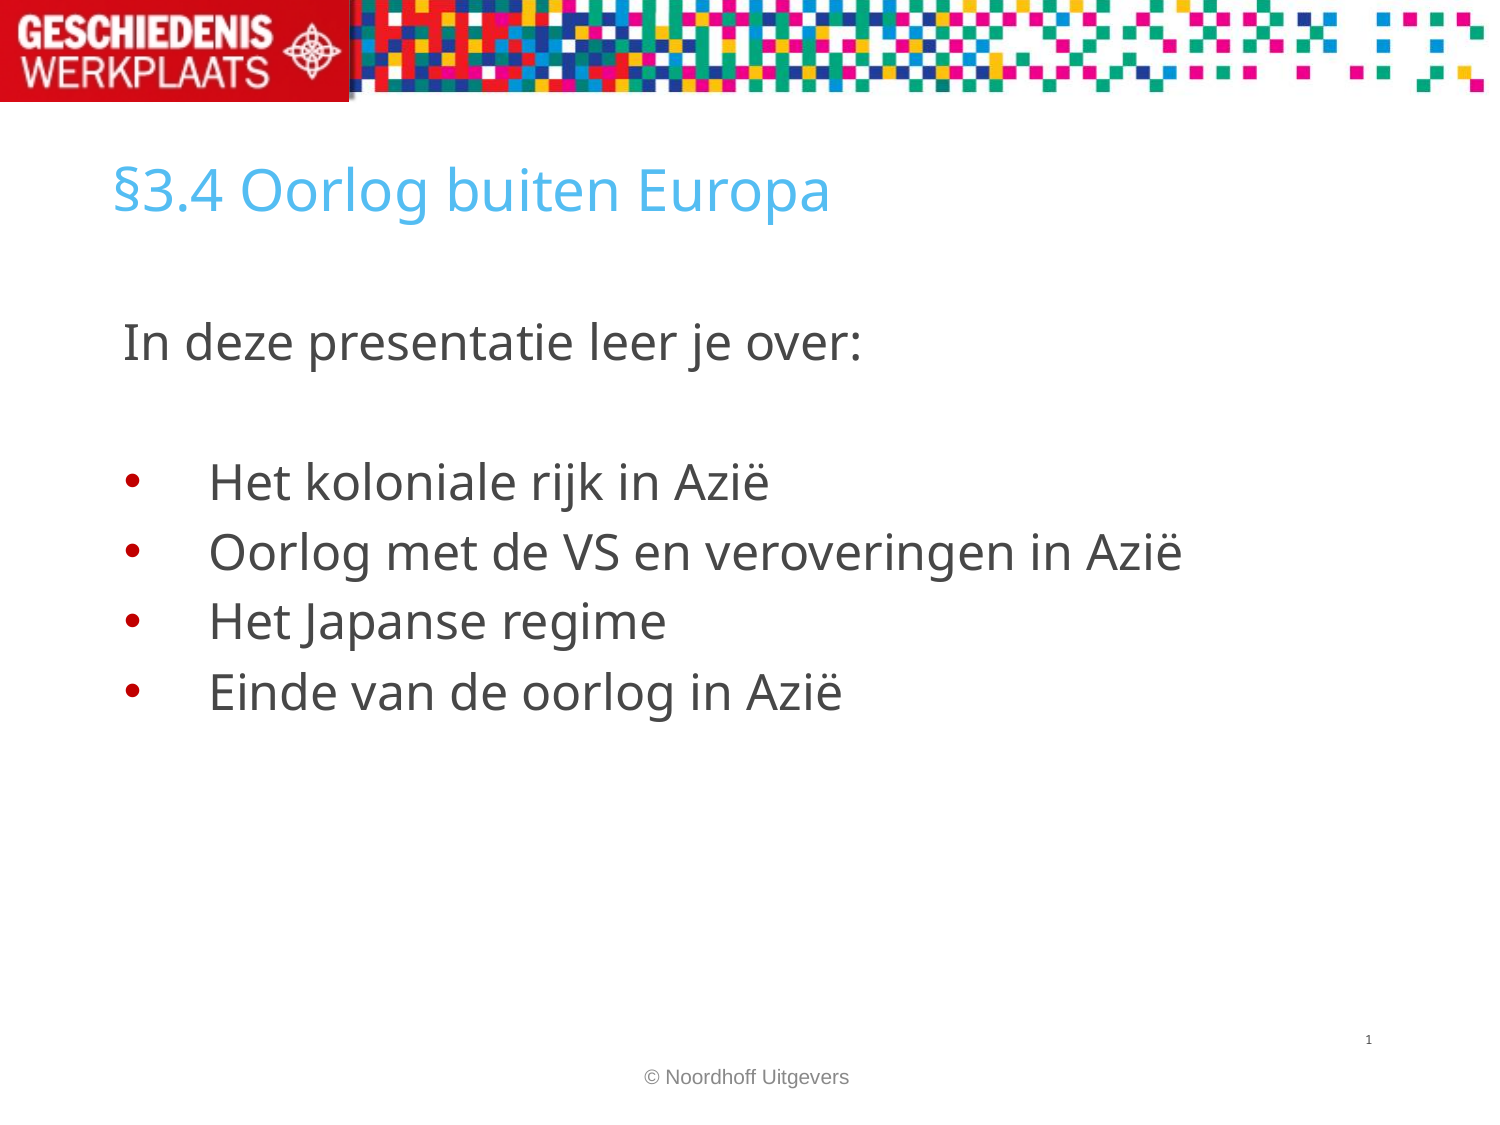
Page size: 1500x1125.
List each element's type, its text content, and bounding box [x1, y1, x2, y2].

slide_number 1 [1325, 1025, 1388, 1063]
list In deze presentatie leer je over: Het koloniale rijk in Azië Oorlog met de VS en veroveringen in Azië Het Japanse regime Einde van de oorlog in Azië [123, 302, 1421, 988]
text_box © Noordhoff Uitgevers [512, 1045, 988, 1106]
picture [0, 0, 1500, 1125]
title §3.4 Oorlog buiten Europa [112, 145, 1401, 256]
